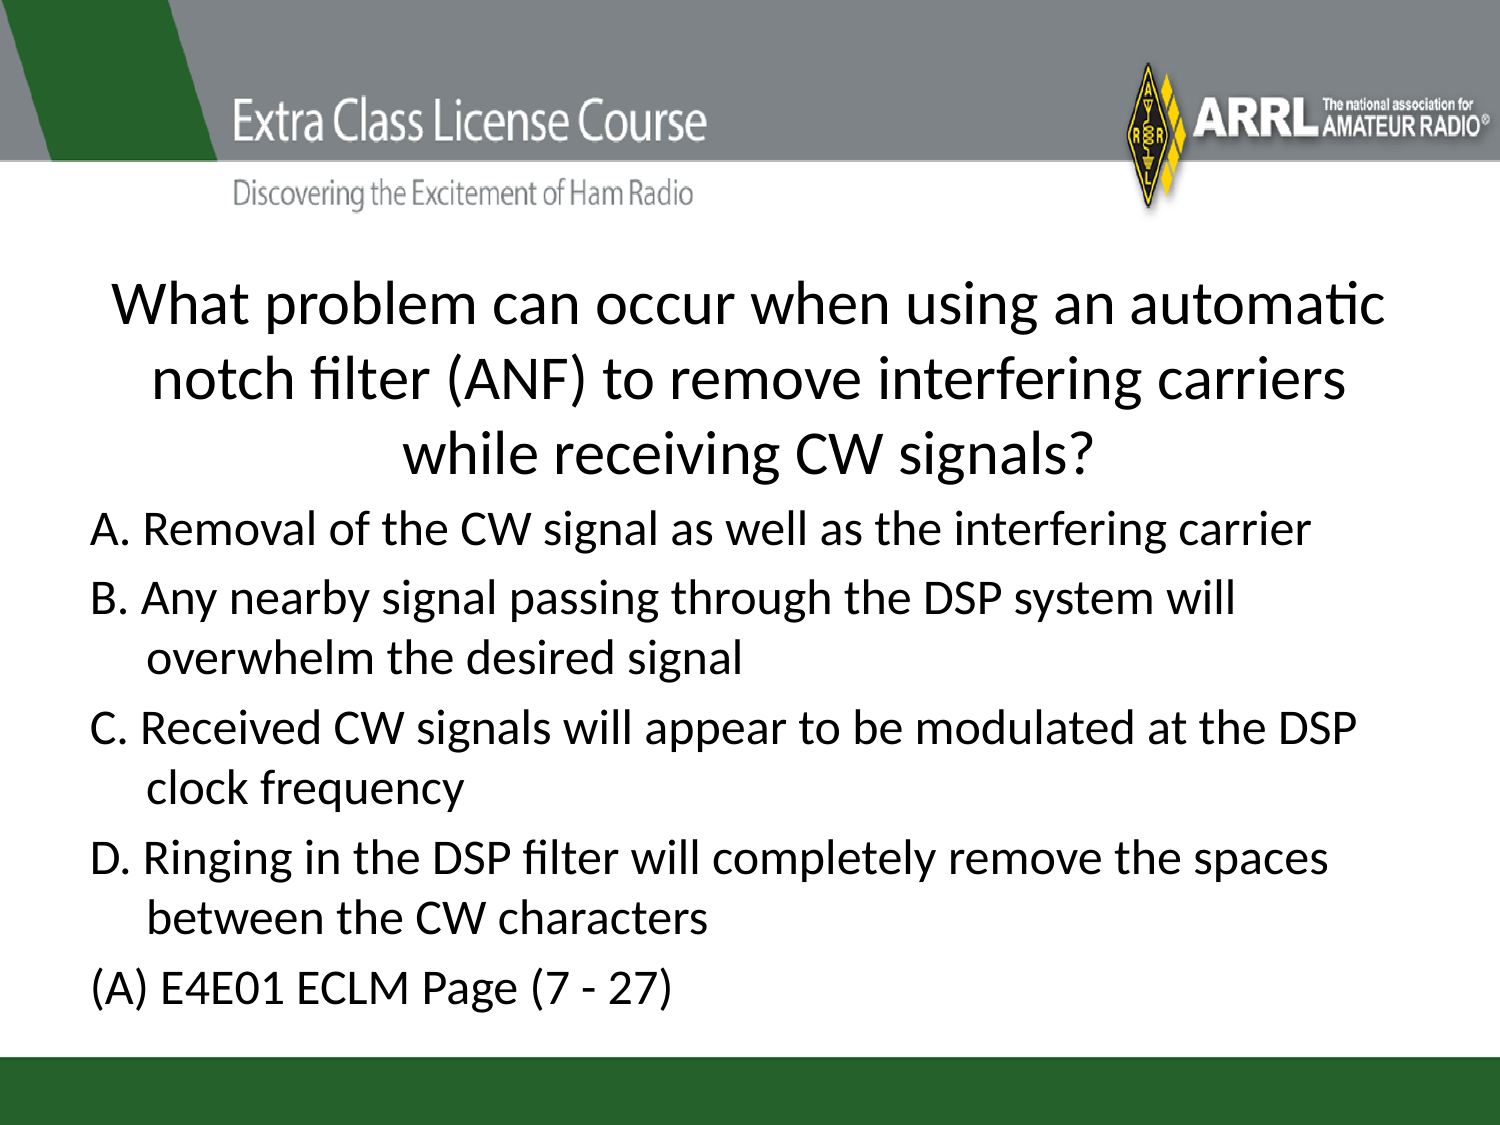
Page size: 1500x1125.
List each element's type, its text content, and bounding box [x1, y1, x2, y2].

picture [0, 0, 1500, 1125]
list A. Removal of the CW signal as well as the interfering carrier B. Any nearby signal passing through the DSP system will overwhelm the desired signal C. Received CW signals will appear to be modulated at the DSP clock frequency D. Ringing in the DSP filter will completely remove the spaces between the CW characters (A) E4E01 ECLM Page (7 - 27) [75, 487, 1425, 1005]
title What problem can occur when using an automatic notch filter (ANF) to remove interfering carriers while receiving CW signals? [75, 254, 1425, 435]
